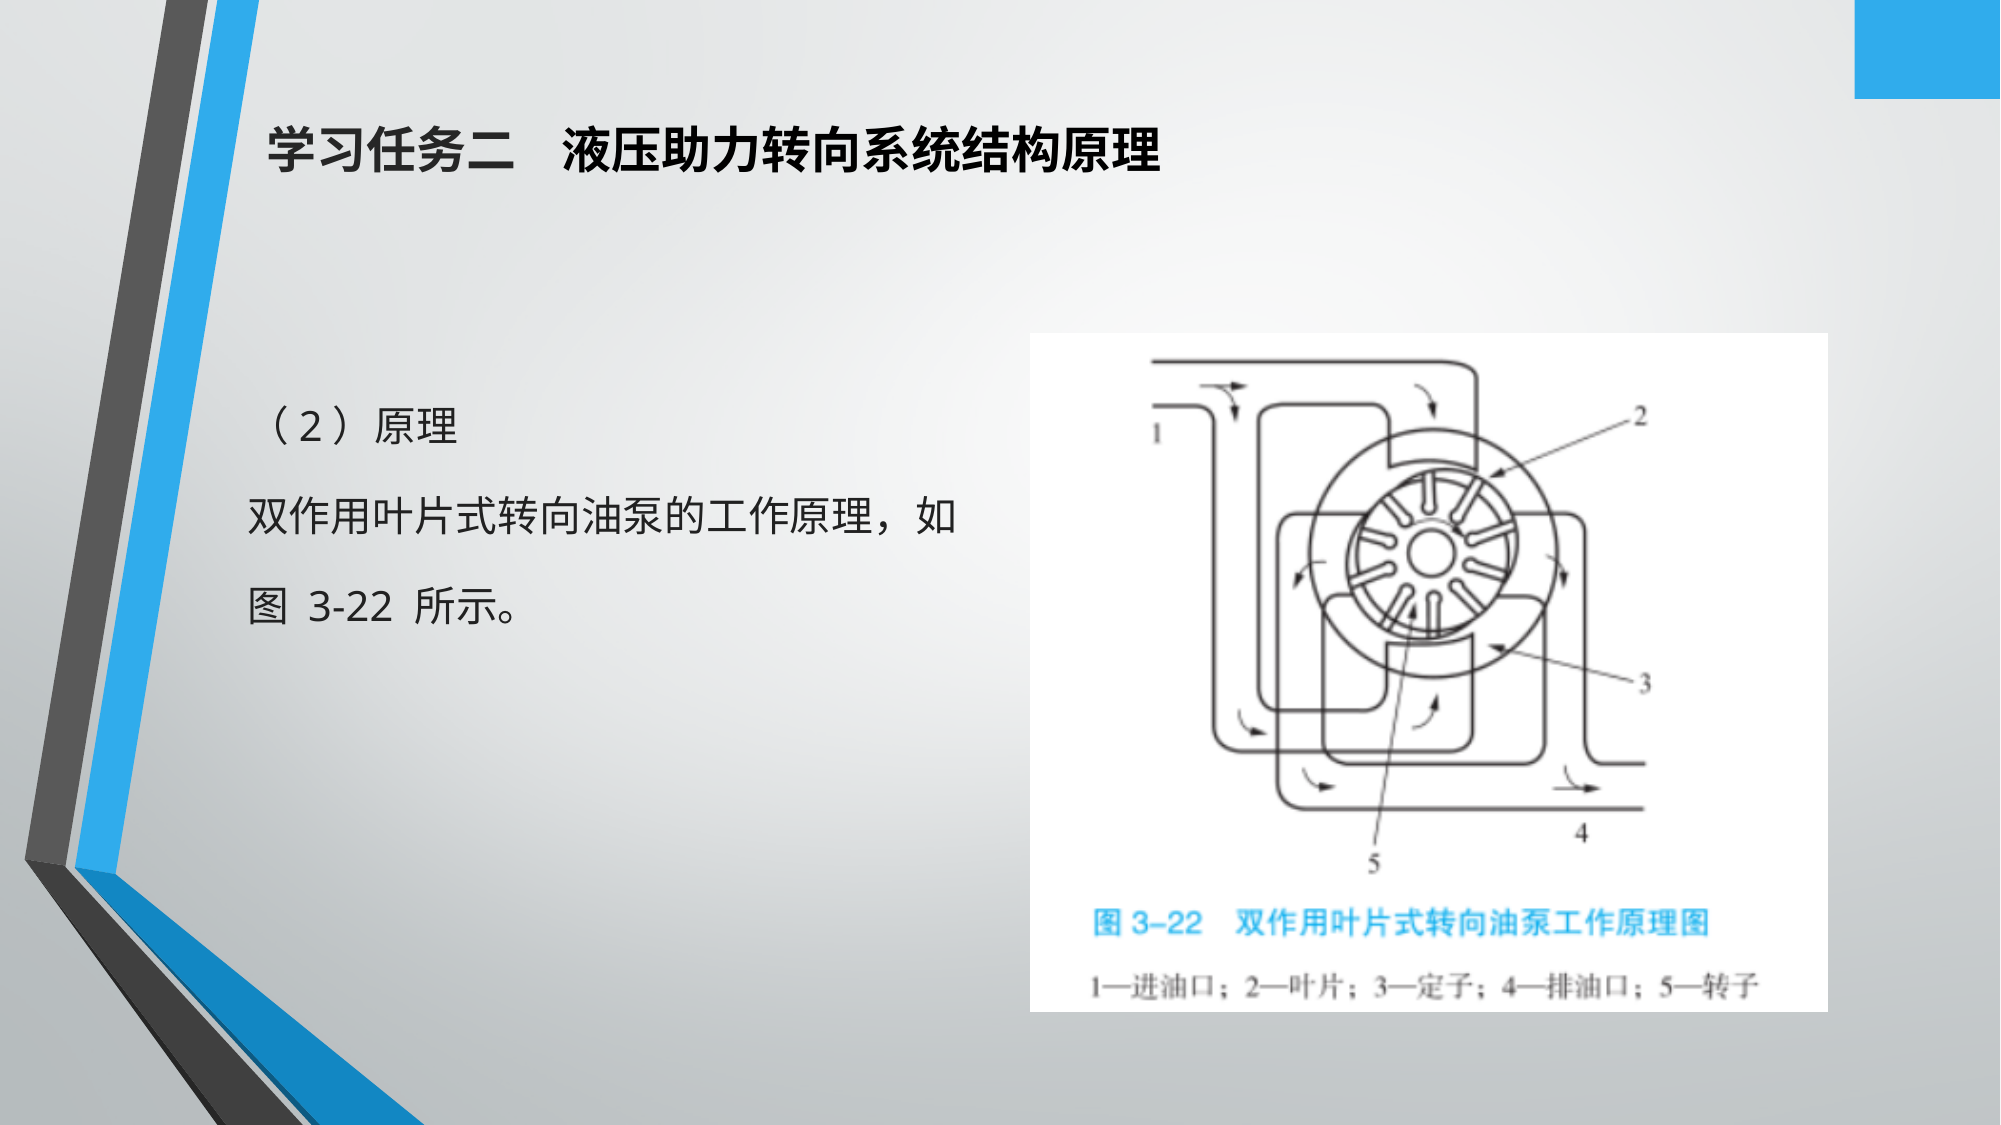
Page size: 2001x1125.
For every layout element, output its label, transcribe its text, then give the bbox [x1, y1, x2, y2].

text_box [1853, 0, 2000, 100]
text_box 学习任务二 液压助力转向系统结构原理 [251, 98, 1963, 230]
picture [1030, 333, 1829, 1012]
text_box （2）原理 双作用叶片式转向油泵的工作原理，如图 3-22 所示。 [232, 351, 1000, 994]
